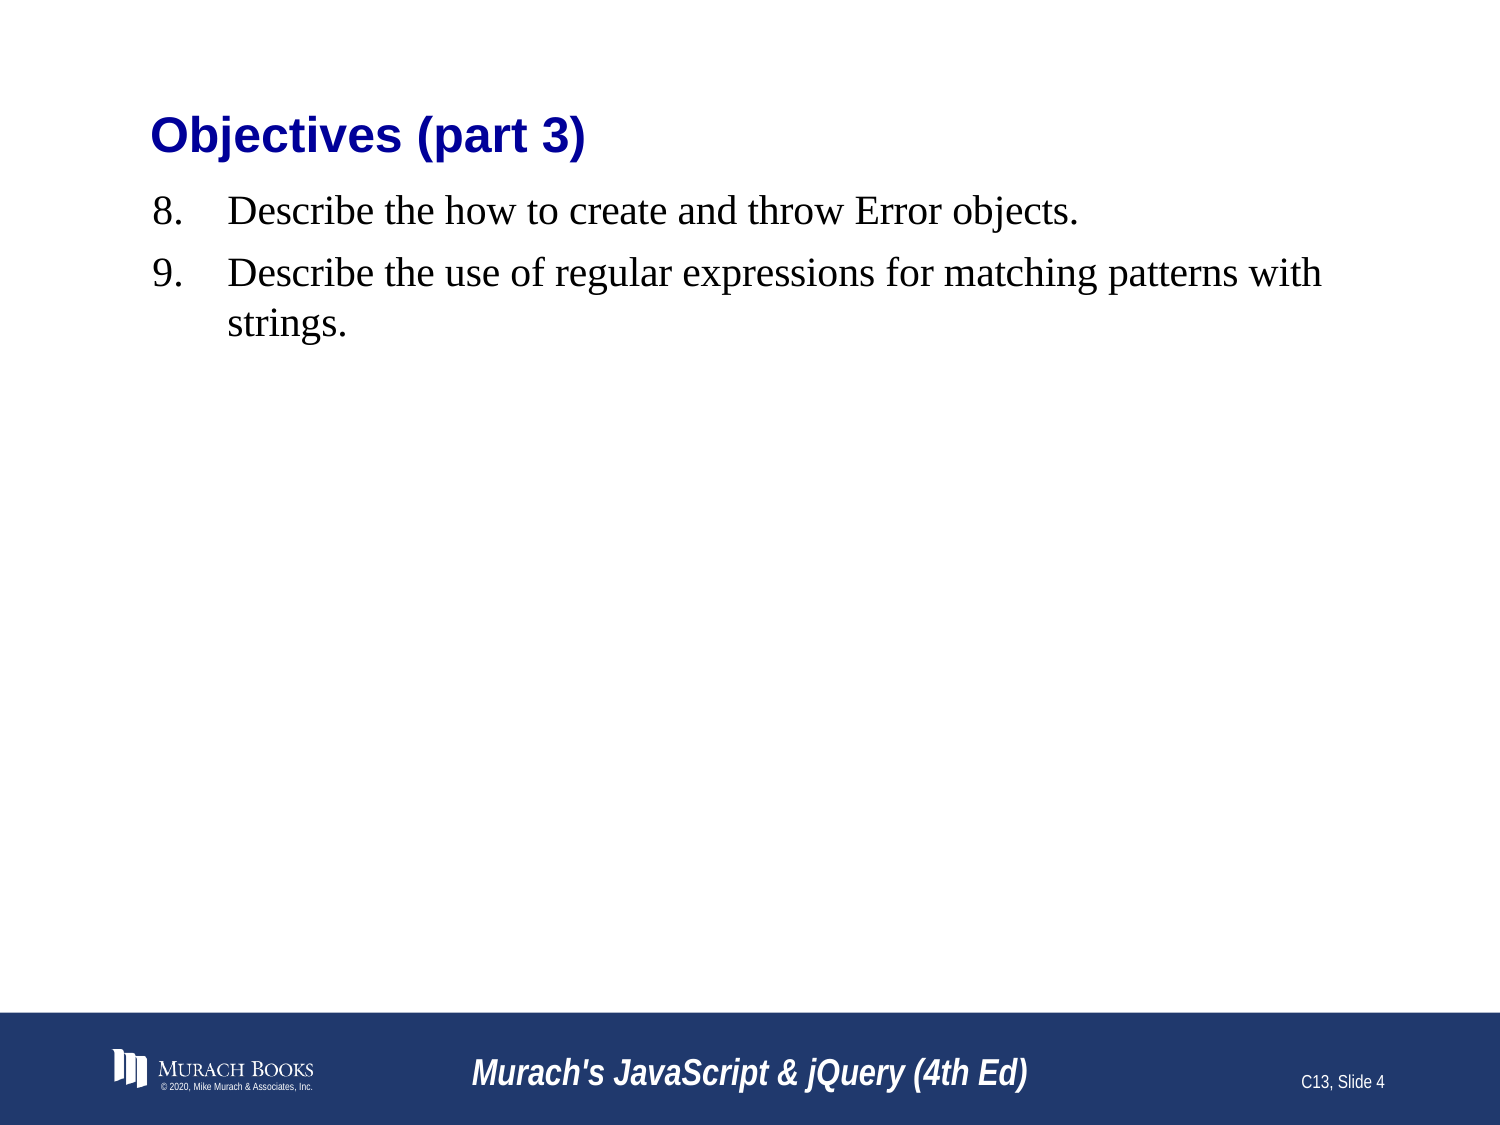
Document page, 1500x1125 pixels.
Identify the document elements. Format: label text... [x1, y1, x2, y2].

slide_number C13, Slide 4 [1087, 1025, 1400, 1100]
slide_number Murach's JavaScript & jQuery (4th Ed) [463, 1025, 1050, 1100]
footer © 2020, Mike Murach & Associates, Inc. [12, 1025, 463, 1100]
list Describe the how to create and throw Error objects. Describe the use of regular expressions for matching patterns with strings. [137, 174, 1350, 975]
title Objectives (part 3) [150, 102, 1350, 164]
